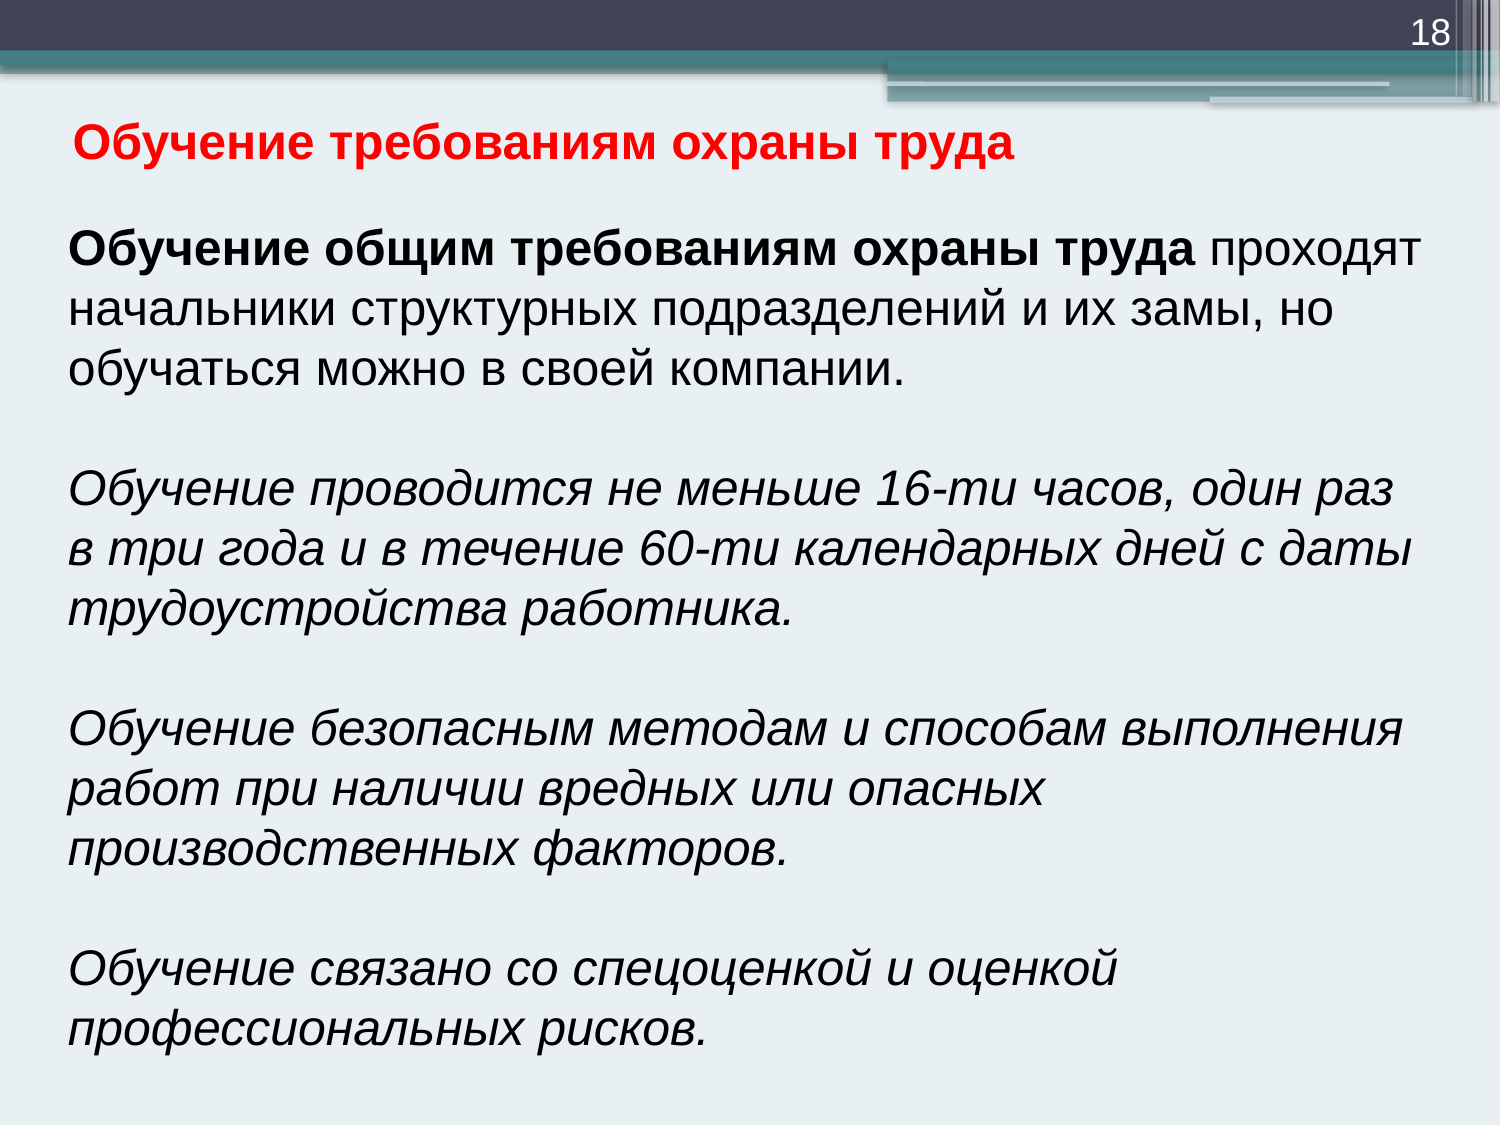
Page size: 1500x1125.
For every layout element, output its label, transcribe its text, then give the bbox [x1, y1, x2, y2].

text_box Обучение требованиям охраны труда [57, 101, 1030, 177]
text_box Обучение общим требованиям охраны труда проходят начальники структурных подразделений и их замы, но обучаться можно в своей компании. Обучение проводится не меньше 16-ти часов, один раз в три года и в течение 60-ти календарных дней с даты трудоустройства работника. Обучение безопасным методам и способам выполнения работ при наличии вредных или опасных производственных факторов. Обучение связано со спецоценкой и оценкой профессиональных рисков. [53, 208, 1447, 1063]
slide_number 18 [1341, 0, 1466, 61]
